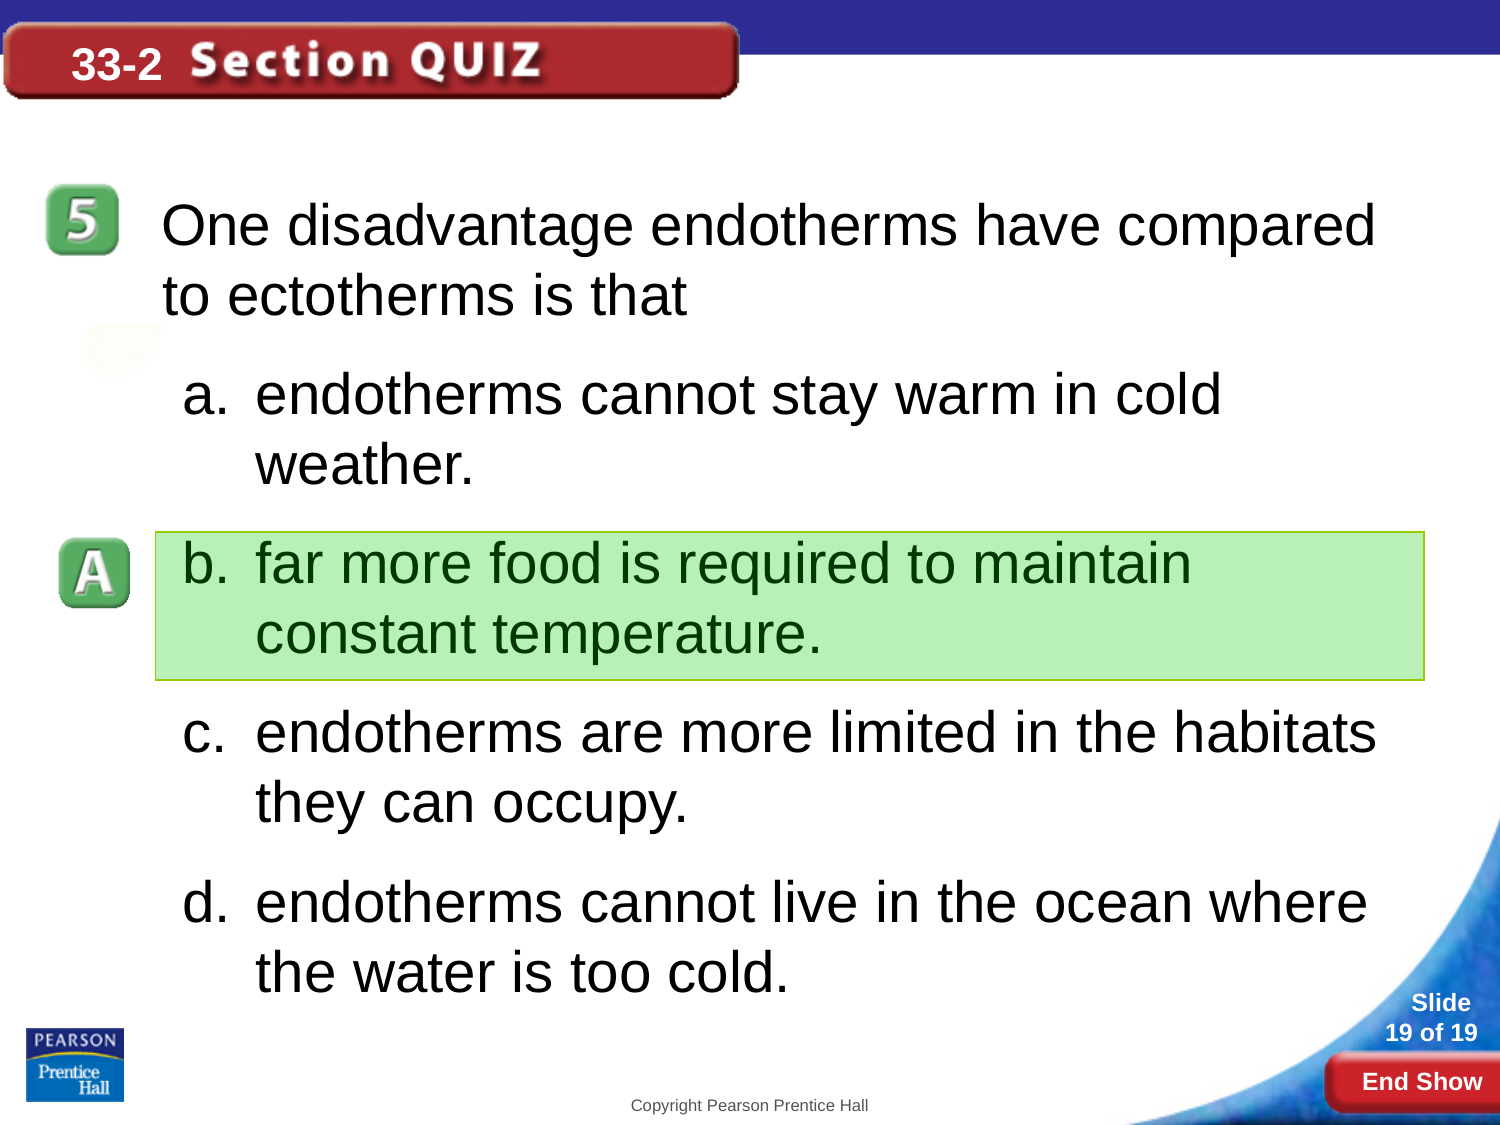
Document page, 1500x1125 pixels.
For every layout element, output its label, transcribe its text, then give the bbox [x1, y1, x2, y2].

list One disadvantage endotherms have compared to ectotherms is that endotherms cannot stay warm in cold weather. far more food is required to maintain constant temperature. endotherms are more limited in the habitats they can occupy. endotherms cannot live in the ocean where the water is too cold. [44, 179, 1440, 1072]
picture [0, 0, 1500, 1125]
title 33-2 [2, 26, 179, 98]
picture [1398, 1079, 1403, 1088]
text_box [155, 532, 1424, 680]
picture [49, 531, 146, 617]
footer Copyright Pearson Prentice Hall [512, 1087, 988, 1113]
picture [38, 178, 136, 264]
